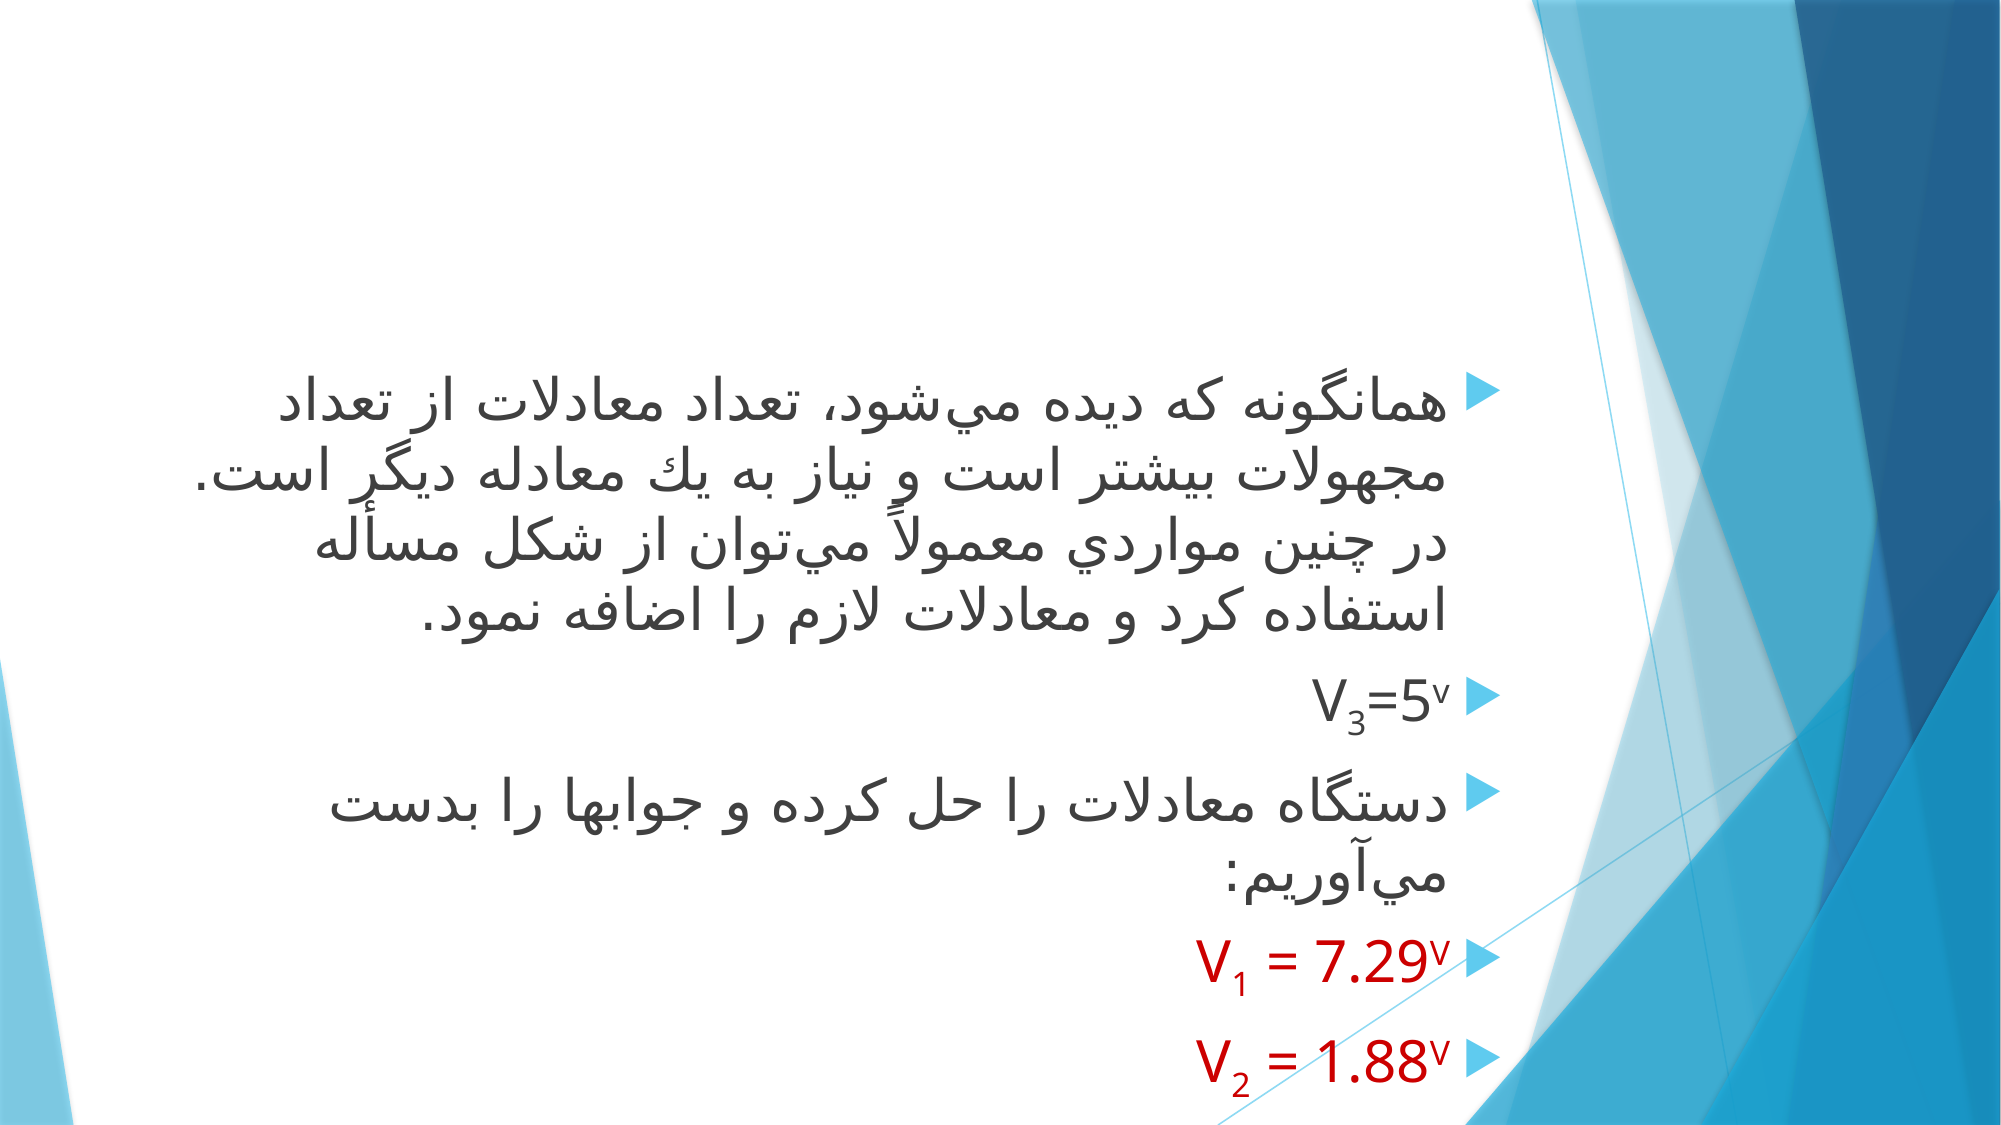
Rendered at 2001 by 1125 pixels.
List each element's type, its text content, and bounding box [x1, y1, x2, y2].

list همانگونه كه ديده مي‌شود، تعداد معادلات از تعداد مجهولات بيشتر است و نياز به يك معادله ديگر است. در چنين مواردي معمولاً مي‌توان از شكل مسأله استفاده كرد و معادلات لازم را اضافه نمود. V3=5v دستگاه معادلات را حل كرده و جوابها را بدست مي‌آوريم: V1 = 7.29V V2 = 1.88V [111, 354, 1522, 992]
